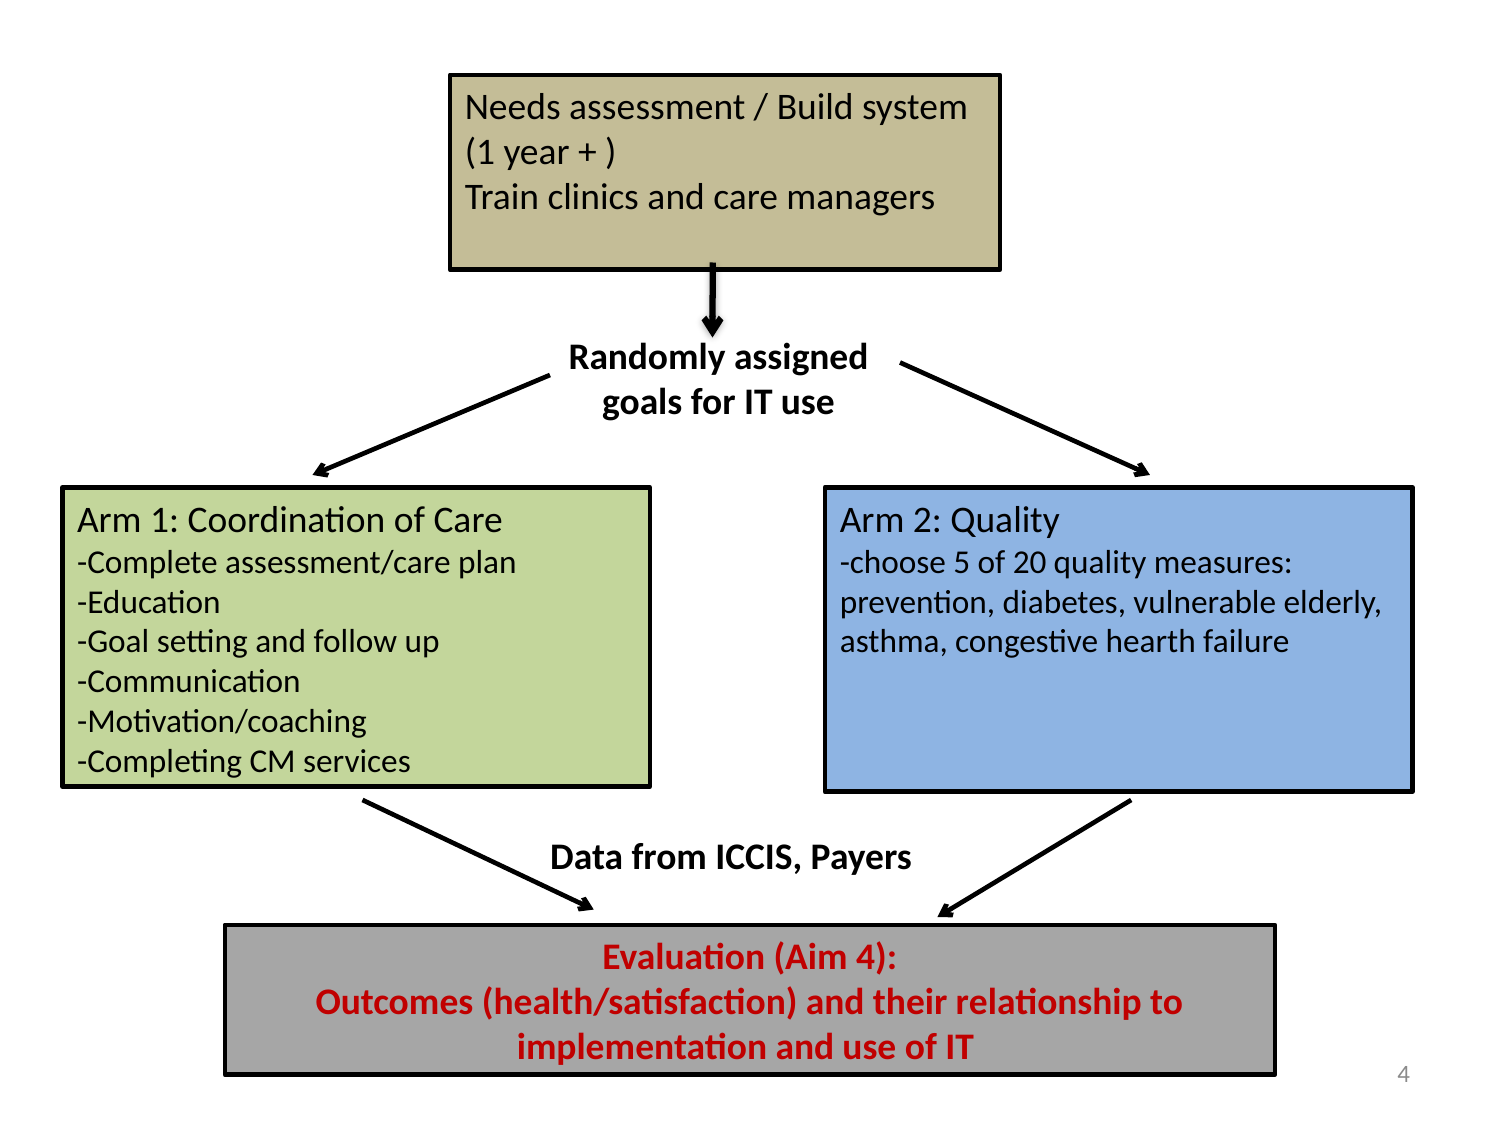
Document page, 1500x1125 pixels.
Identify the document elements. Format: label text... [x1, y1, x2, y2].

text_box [62, 74, 1413, 1077]
slide_number 4 [1074, 1042, 1425, 1103]
